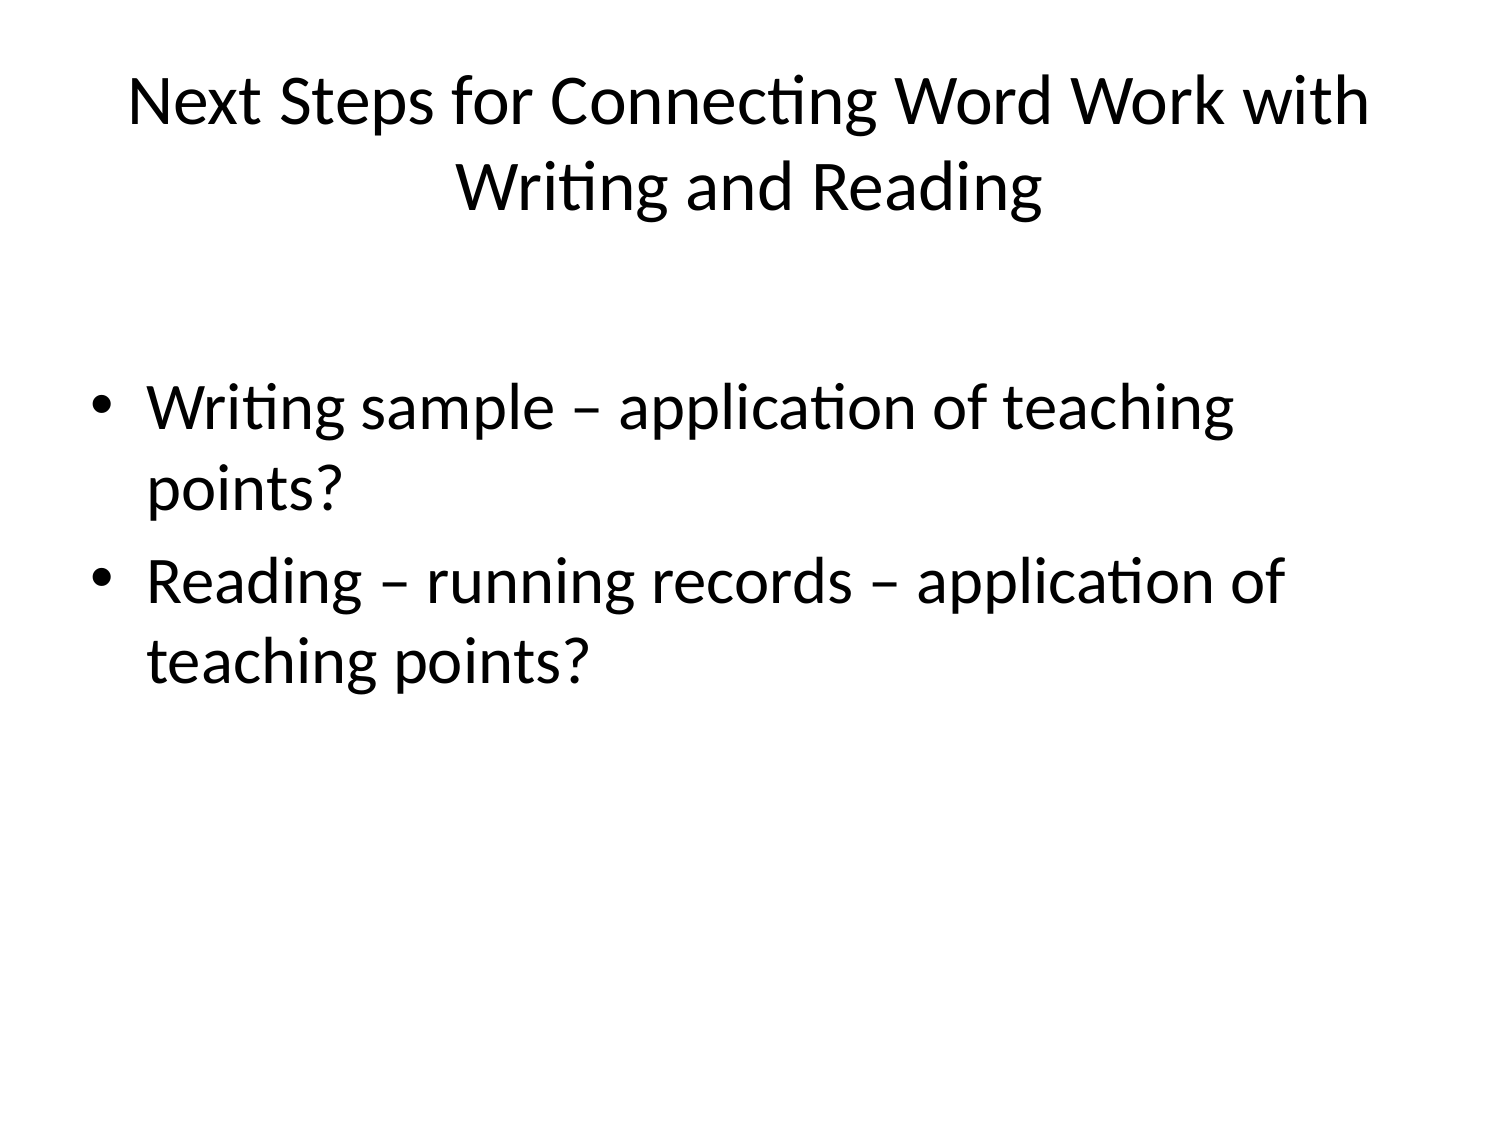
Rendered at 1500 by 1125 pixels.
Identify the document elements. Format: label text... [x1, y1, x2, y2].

title Next Steps for Connecting Word Work with Writing and Reading [75, 45, 1425, 233]
list Writing sample – application of teaching points? Reading – running records – application of teaching points? [75, 262, 1425, 1005]
